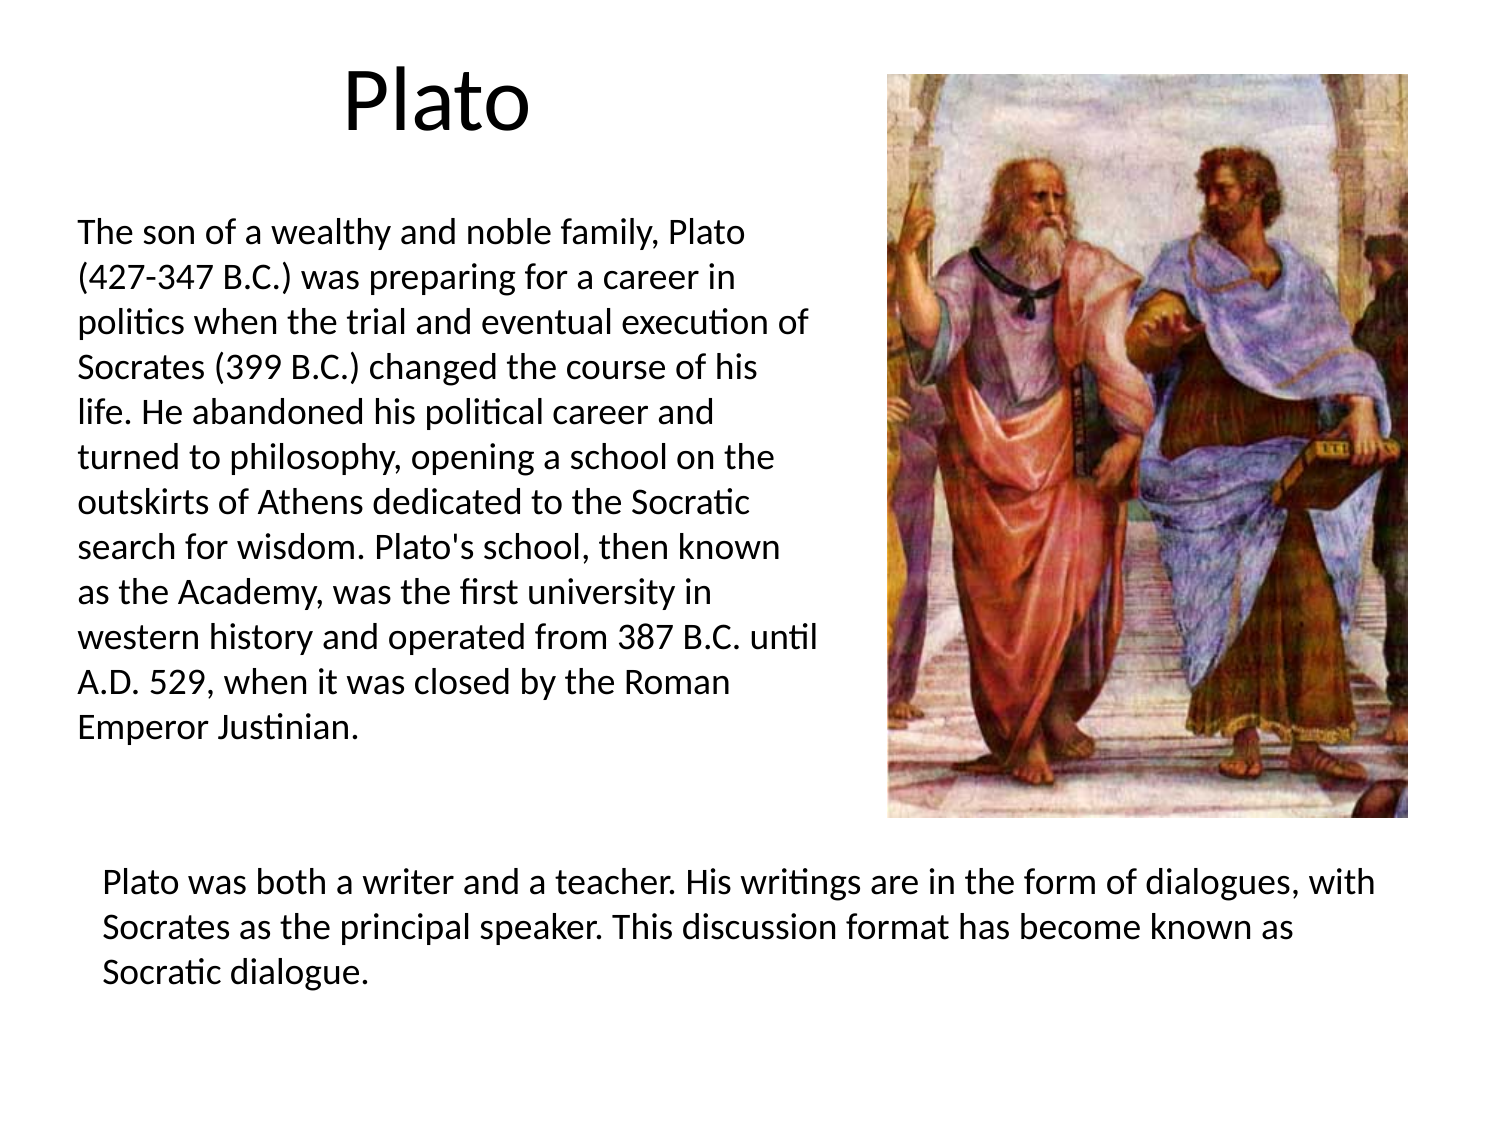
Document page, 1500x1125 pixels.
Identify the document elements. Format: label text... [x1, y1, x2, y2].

title Plato [0, 0, 875, 188]
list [887, 74, 1408, 818]
text_box Plato was both a writer and a teacher. His writings are in the form of dialogues, with Socrates as the principal speaker. This discussion format has become known as Socratic dialogue. [87, 849, 1413, 1000]
text_box The son of a wealthy and noble family, Plato (427-347 B.C.) was preparing for a career in politics when the trial and eventual execution of Socrates (399 B.C.) changed the course of his life. He abandoned his political career and turned to philosophy, opening a school on the outskirts of Athens dedicated to the Socratic search for wisdom. Plato's school, then known as the Academy, was the first university in western history and operated from 387 B.C. until A.D. 529, when it was closed by the Roman Emperor Justinian. [62, 199, 838, 755]
